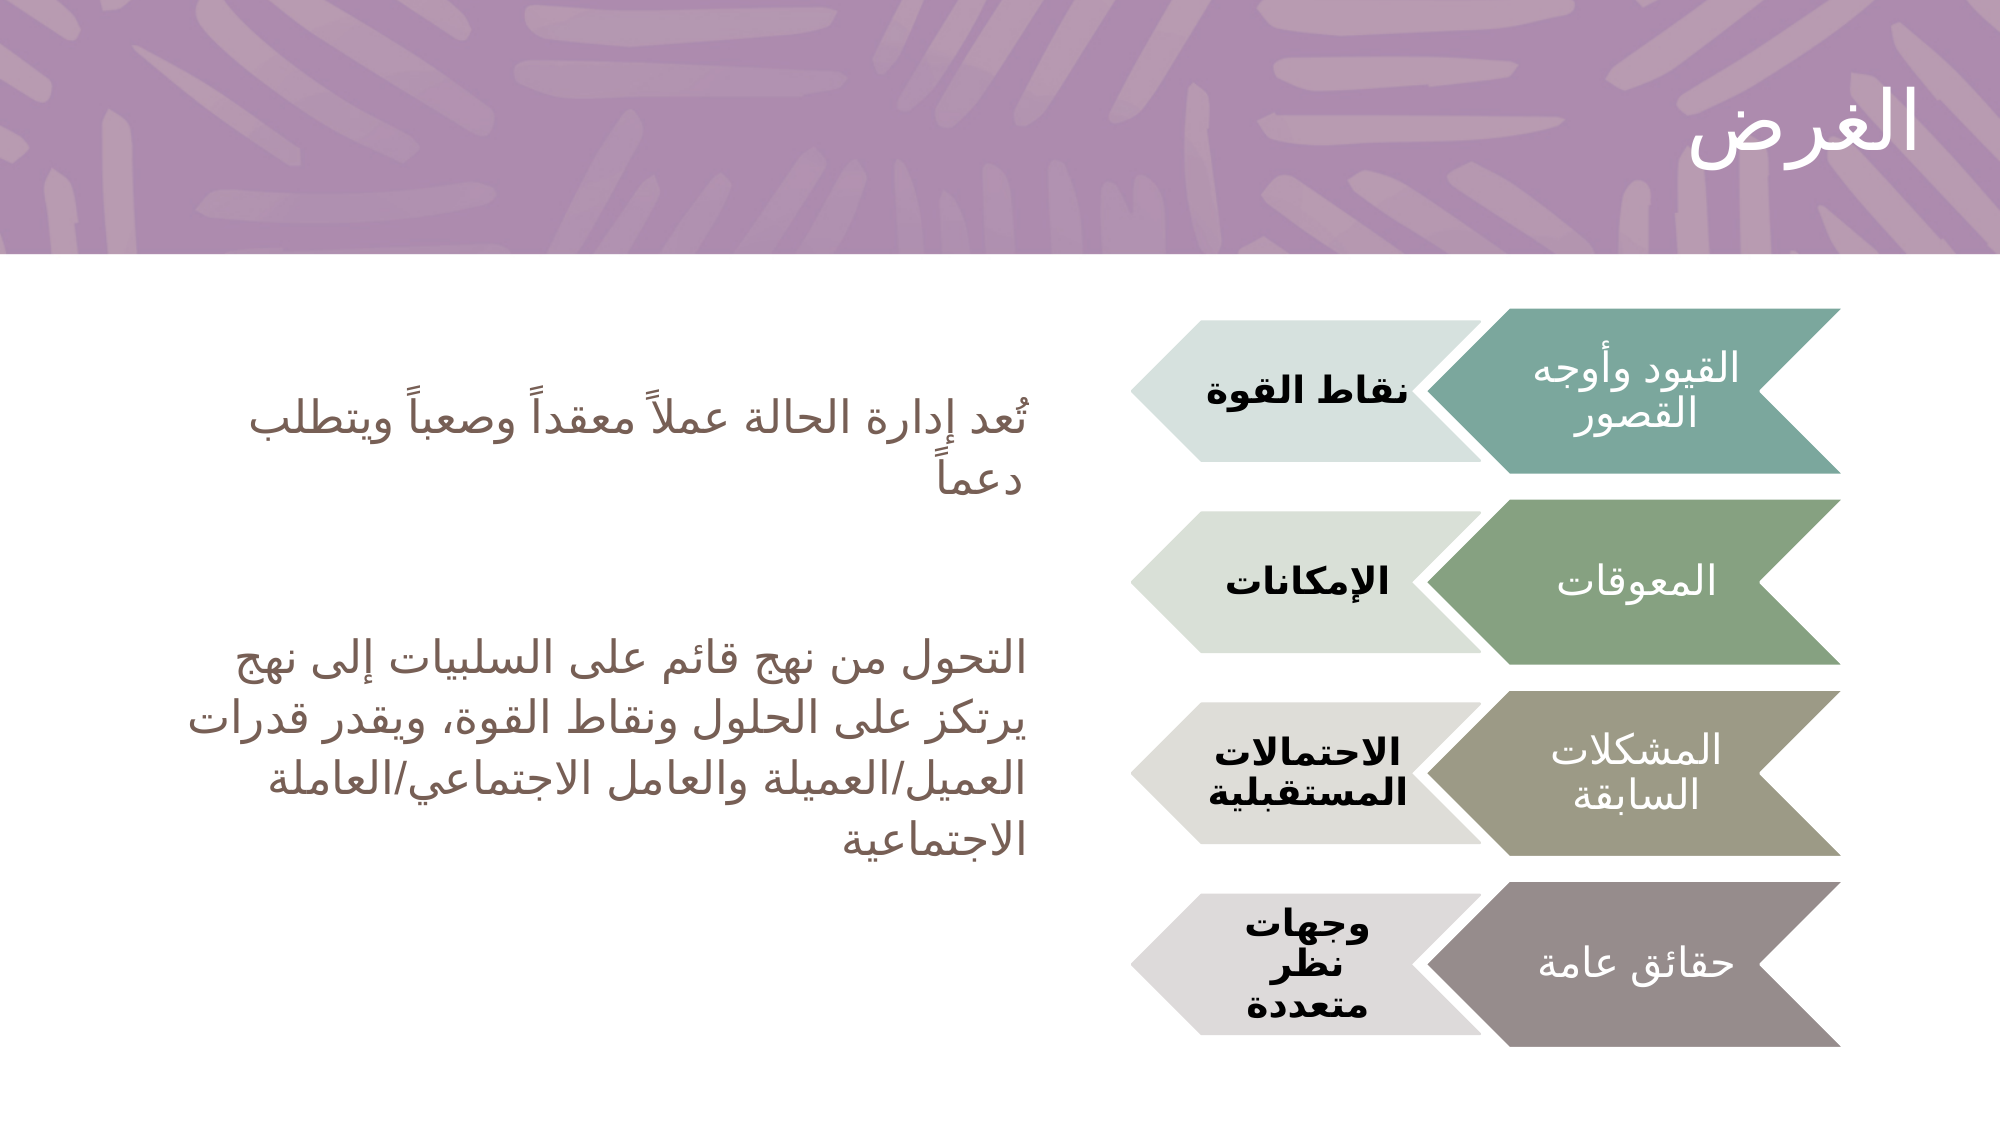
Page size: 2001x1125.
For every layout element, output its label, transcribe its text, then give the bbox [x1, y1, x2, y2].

list تُعد إدارة الحالة عملاً معقداً وصعباً ويتطلب دعماً التحول من نهج قائم على السلبيات إلى نهج يرتكز على الحلول ونقاط القوة، ويقدر قدرات العميل/العميلة والعامل الاجتماعي/العاملة الاجتماعية [168, 374, 1052, 1036]
title الغرض [61, 33, 1938, 220]
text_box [1131, 307, 1845, 1049]
picture [0, 0, 2000, 1125]
